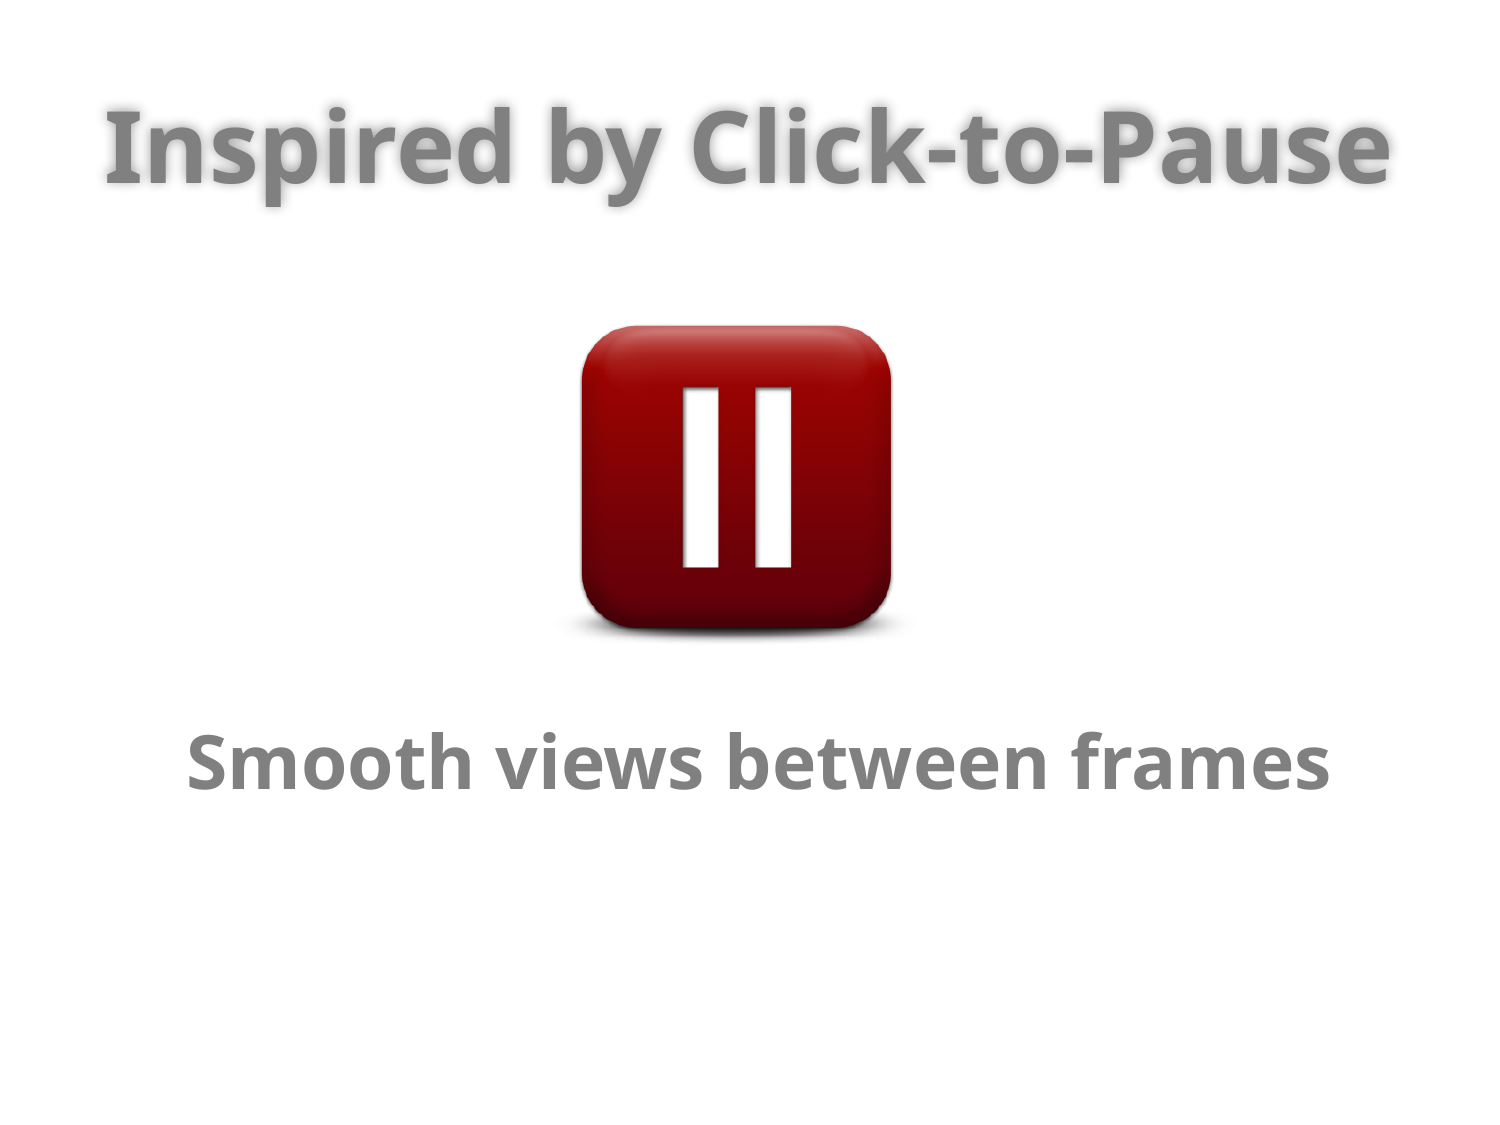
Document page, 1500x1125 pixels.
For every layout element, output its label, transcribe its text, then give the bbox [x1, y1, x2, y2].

text_box Smooth views between frames [0, 707, 1500, 812]
picture [510, 260, 963, 713]
text_box Inspired by Click-to-Pause [0, 75, 1500, 211]
